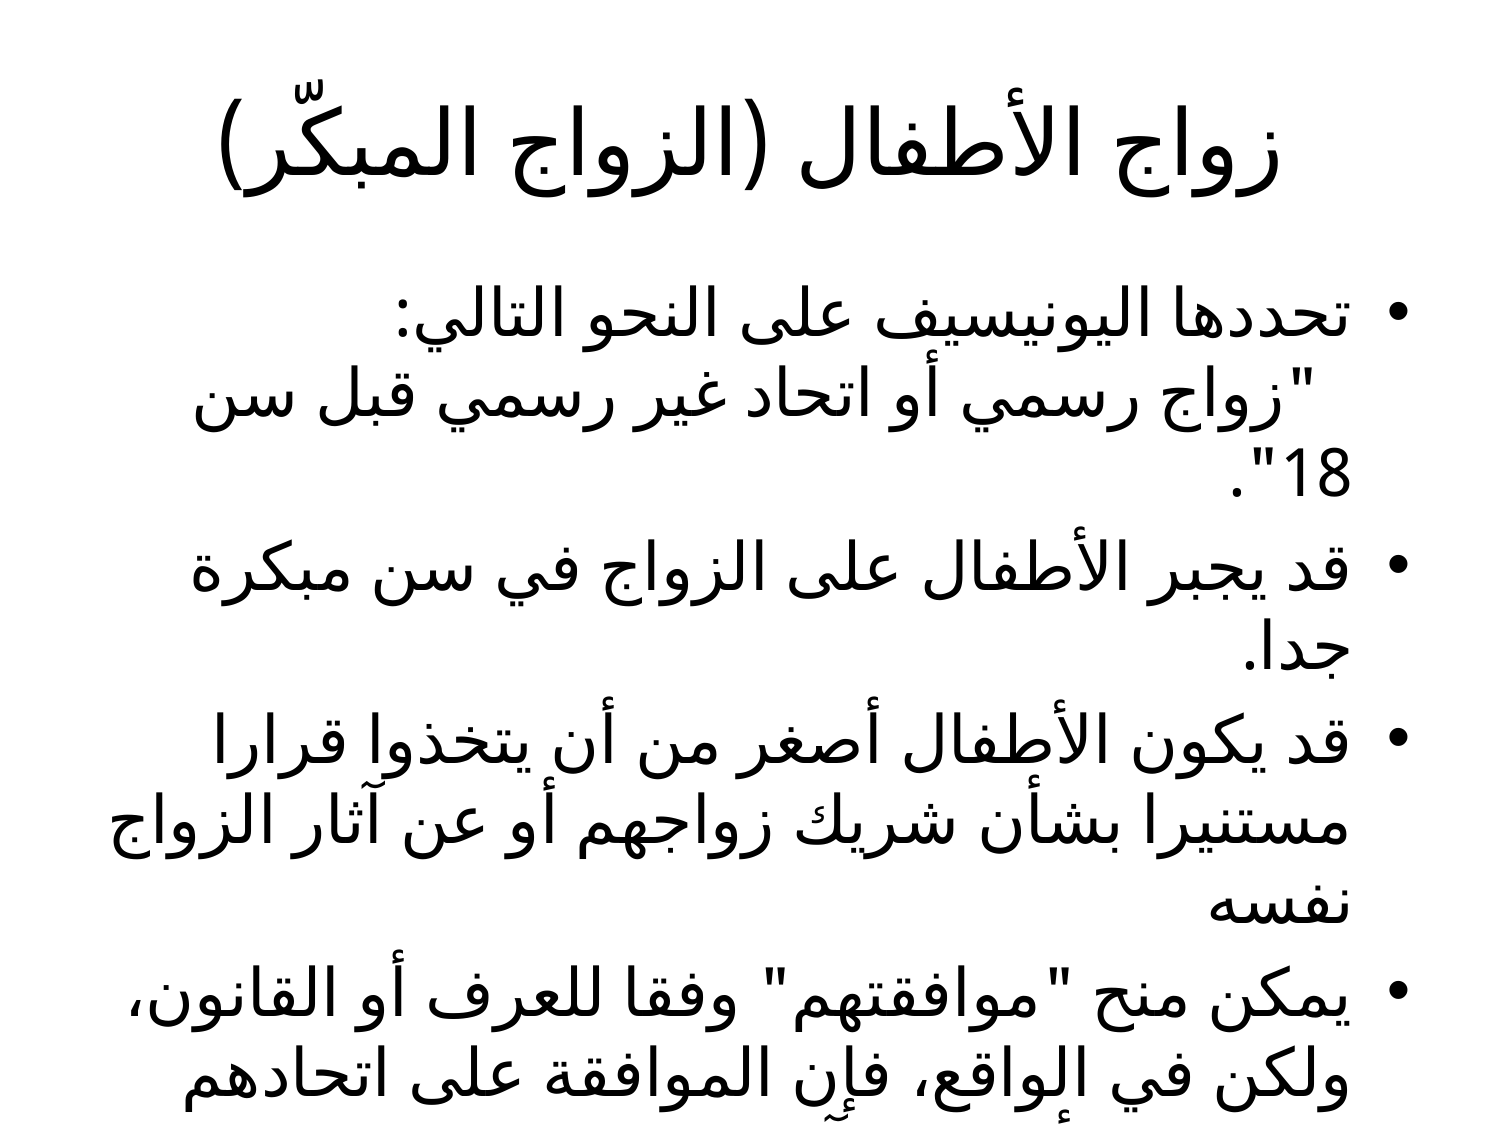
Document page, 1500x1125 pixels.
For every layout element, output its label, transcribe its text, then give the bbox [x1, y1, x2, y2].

title زواج الأطفال (الزواج المبكّر) [75, 45, 1425, 233]
list تحددها اليونيسيف على النحو التالي: "زواج رسمي أو اتحاد غير رسمي قبل سن 18". قد يجبر الأطفال على الزواج في سن مبكرة جدا. قد يكون الأطفال أصغر من أن يتخذوا قرارا مستنيرا بشأن شريك زواجهم أو عن آثار الزواج نفسه يمكن منح "موافقتهم" وفقا للعرف أو القانون، ولكن في الواقع، فإن الموافقة على اتحادهم الملزم قد أدلى بها آخرون نيابة عنهم. [75, 262, 1425, 1005]
